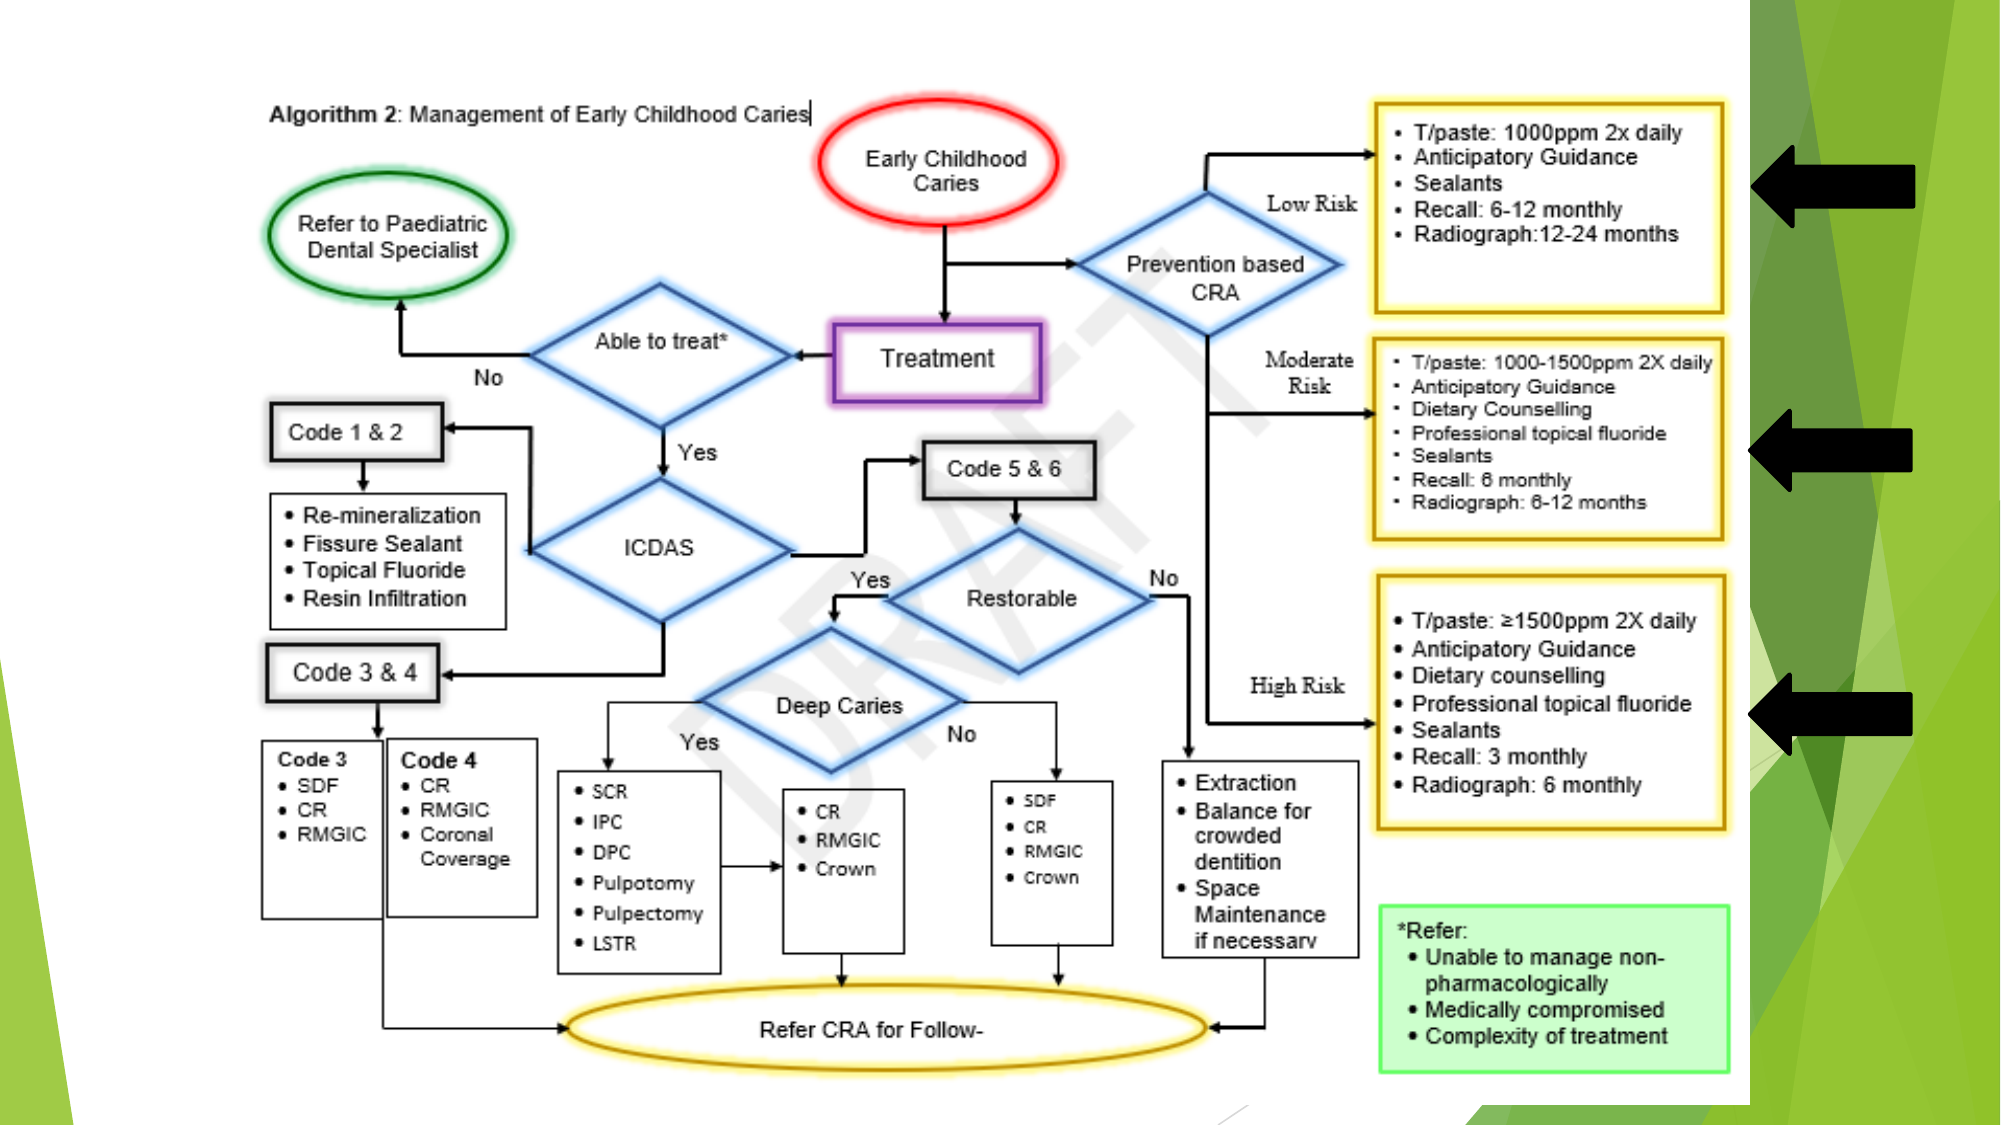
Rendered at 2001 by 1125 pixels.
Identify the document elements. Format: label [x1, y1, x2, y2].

text_box [1753, 408, 1913, 493]
text_box [1753, 672, 1913, 756]
text_box [1753, 144, 1916, 229]
picture [246, 0, 1751, 1105]
